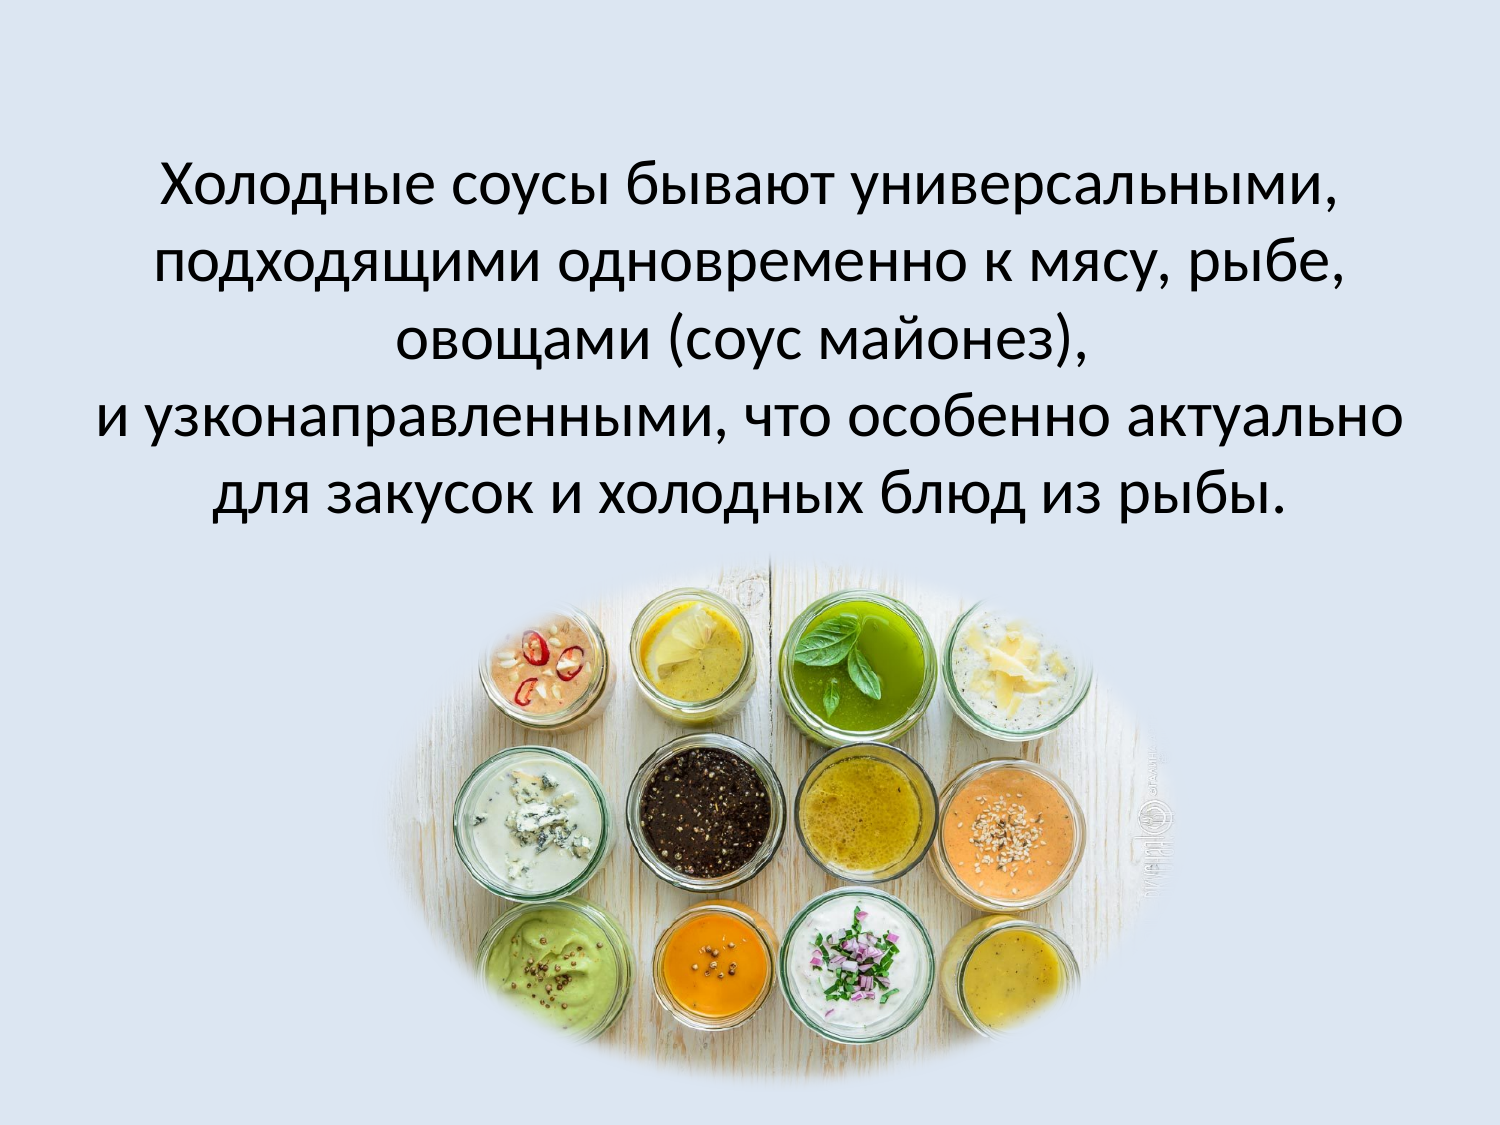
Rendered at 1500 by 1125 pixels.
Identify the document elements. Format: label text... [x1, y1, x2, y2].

title Холодные соусы бывают универсальными, подходящими одновременно к мясу, рыбе, овощами (соус майонез), и узконаправленными, что особенно актуально для закусок и холодных блюд из рыбы. [75, 45, 1425, 622]
picture [371, 550, 1191, 1093]
